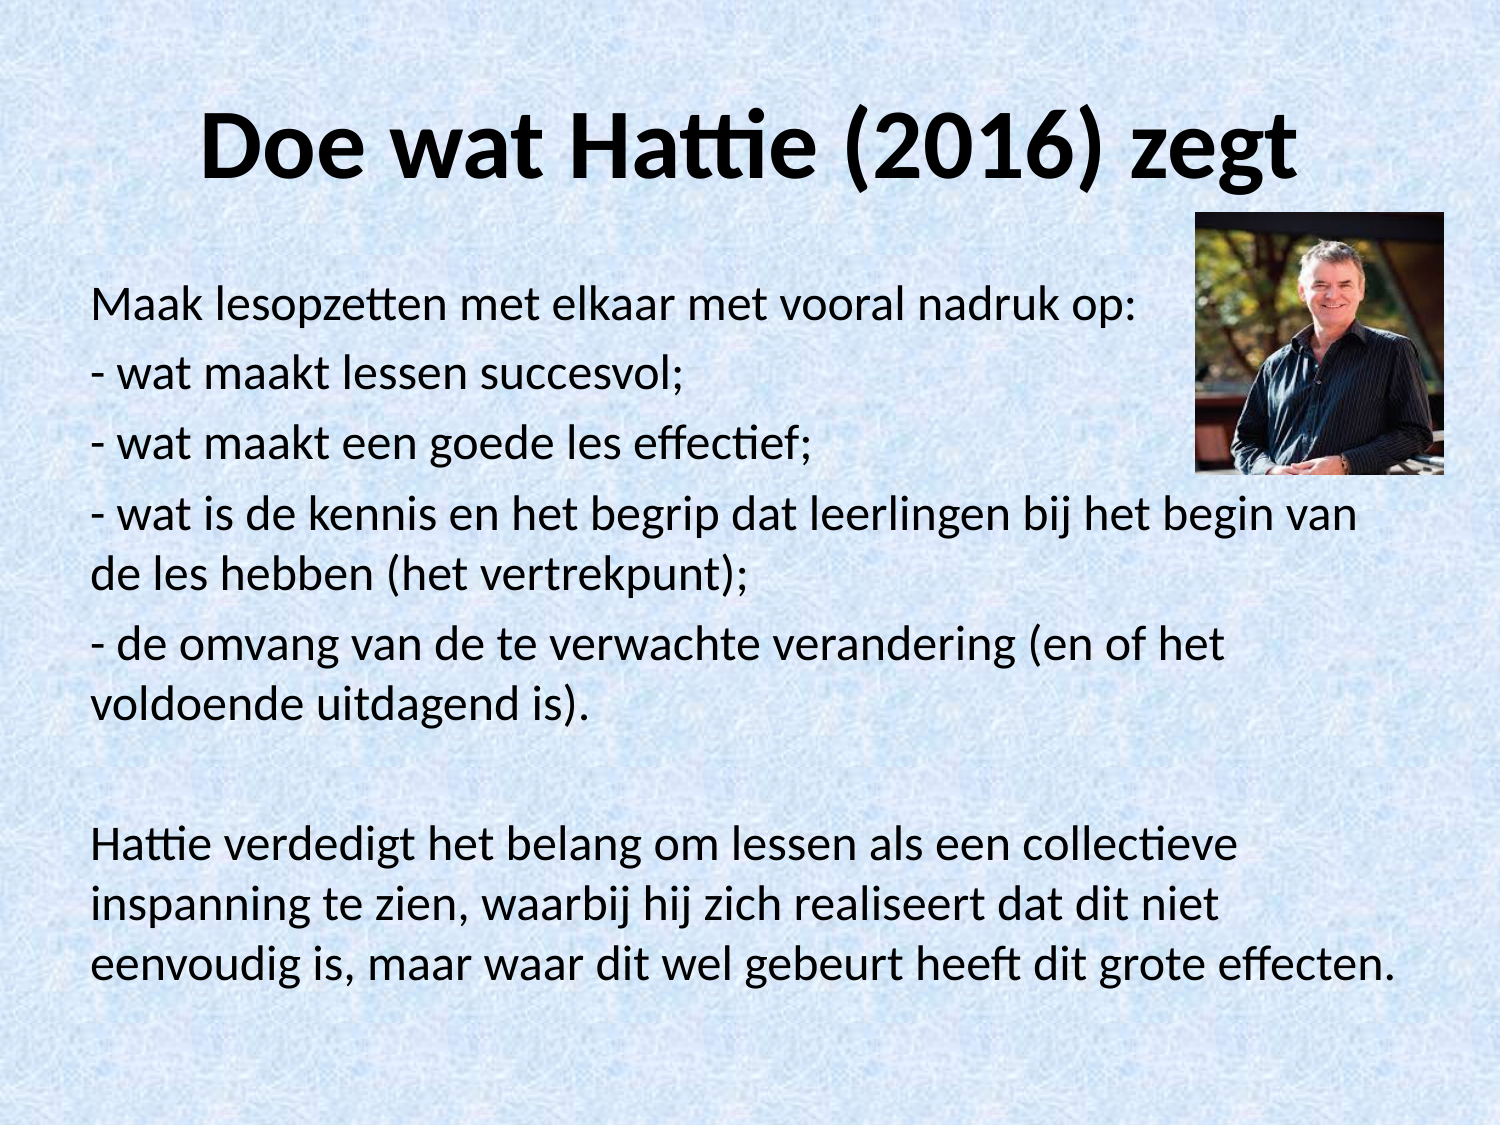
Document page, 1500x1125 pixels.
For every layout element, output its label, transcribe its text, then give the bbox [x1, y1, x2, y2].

title Doe wat Hattie (2016) zegt [75, 45, 1425, 233]
picture [0, 0, 1500, 1125]
list Maak lesopzetten met elkaar met vooral nadruk op: - wat maakt lessen succesvol; - wat maakt een goede les effectief; - wat is de kennis en het begrip dat leerlingen bij het begin van de les hebben (het vertrekpunt); - de omvang van de te verwachte verandering (en of het voldoende uitdagend is). Hattie verdedigt het belang om lessen als een collectieve inspanning te zien, waarbij hij zich realiseert dat dit niet eenvoudig is, maar waar dit wel gebeurt heeft dit grote effecten. [75, 262, 1425, 1005]
